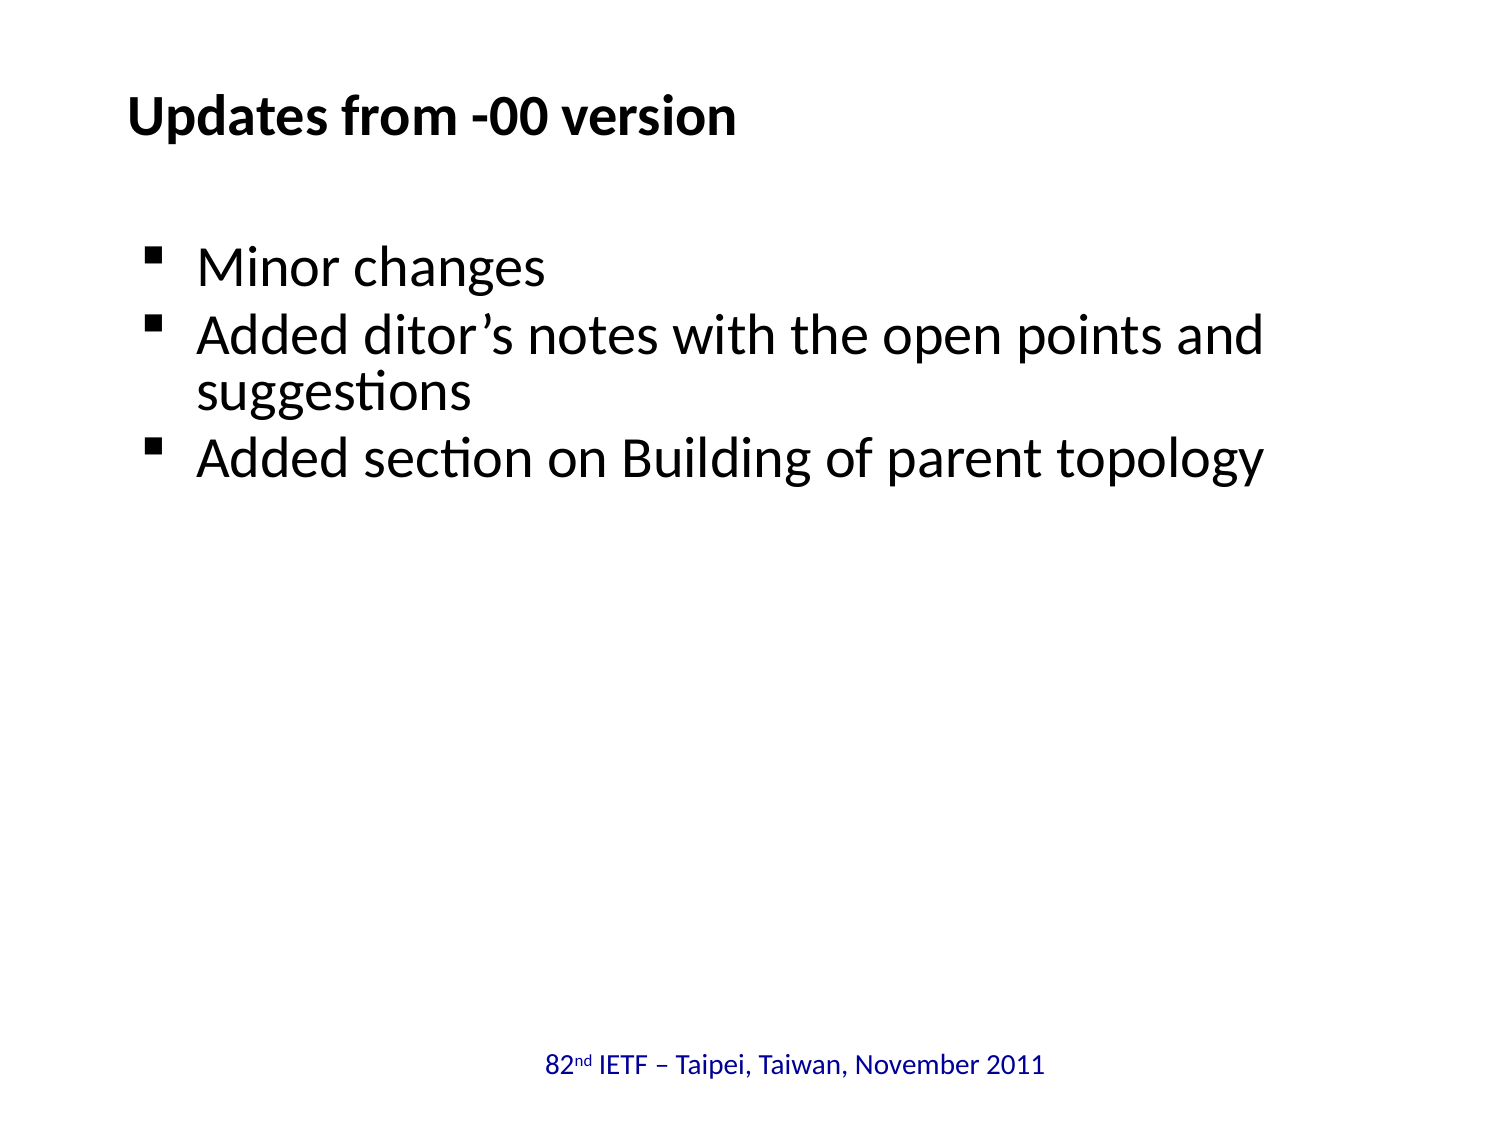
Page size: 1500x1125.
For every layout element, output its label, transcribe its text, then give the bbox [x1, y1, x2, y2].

title Updates from -00 version [112, 62, 1388, 163]
list Minor changes Added ditor’s notes with the open points and suggestions Added section on Building of parent topology [124, 162, 1401, 1038]
text_box [149, 374, 1425, 1050]
